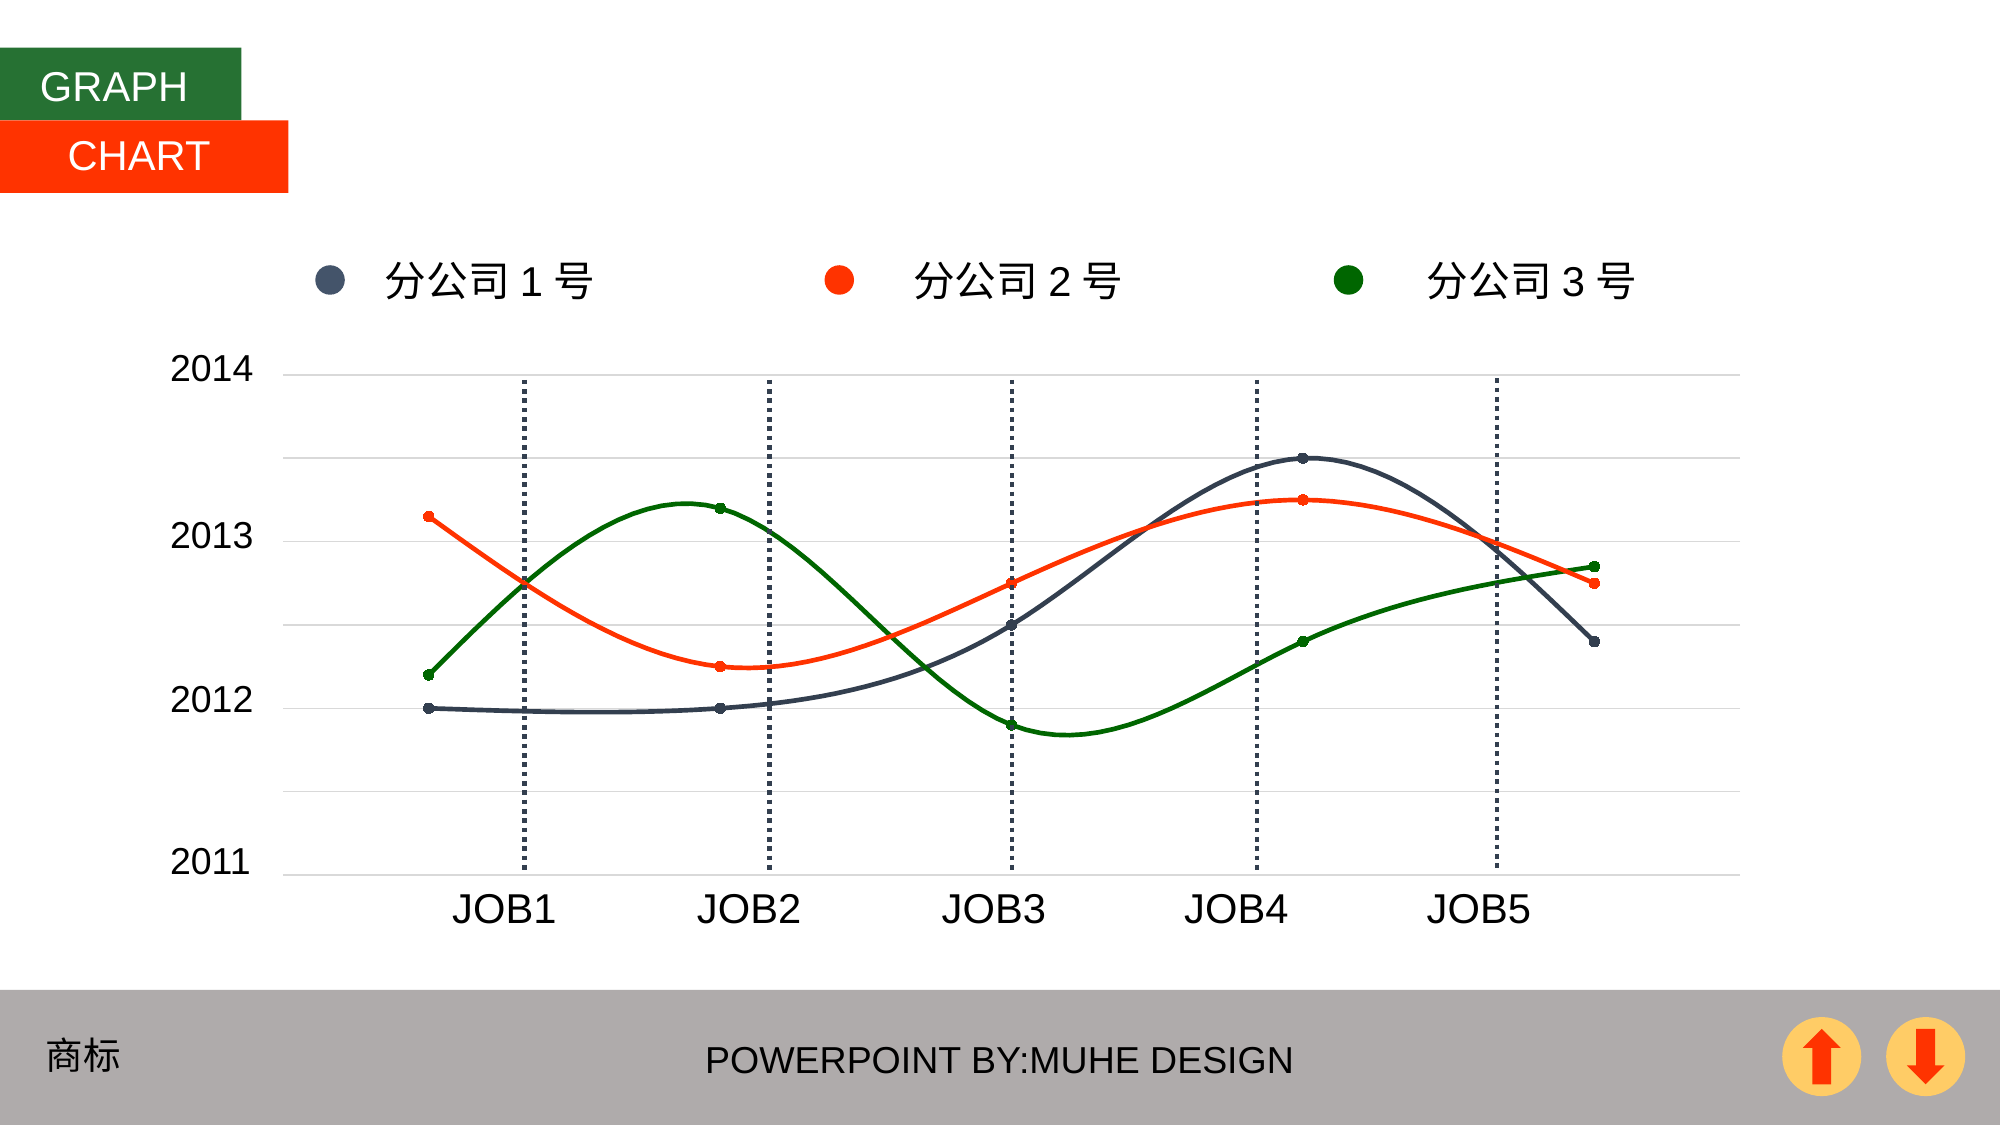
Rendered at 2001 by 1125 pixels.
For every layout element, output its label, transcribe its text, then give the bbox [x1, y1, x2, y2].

text_box JOB3 [926, 891, 1102, 940]
text_box JOB1 [437, 891, 613, 940]
text_box GRAPH [25, 52, 230, 118]
text_box 分公司2号 [898, 247, 1224, 312]
chart [258, 359, 1746, 891]
text_box JOB5 [1411, 891, 1587, 940]
text_box JOB2 [682, 891, 858, 940]
text_box [823, 264, 856, 296]
text_box 2013 [155, 503, 258, 564]
text_box [1332, 264, 1365, 296]
text_box 分公司1号 [370, 247, 696, 312]
text_box 2014 [155, 336, 288, 397]
text_box [314, 264, 346, 296]
text_box 2012 [155, 667, 258, 728]
text_box 分公司3号 [1411, 247, 1738, 312]
text_box 2011 [155, 829, 258, 890]
text_box JOB4 [1169, 891, 1345, 940]
text_box CHART [52, 120, 245, 186]
